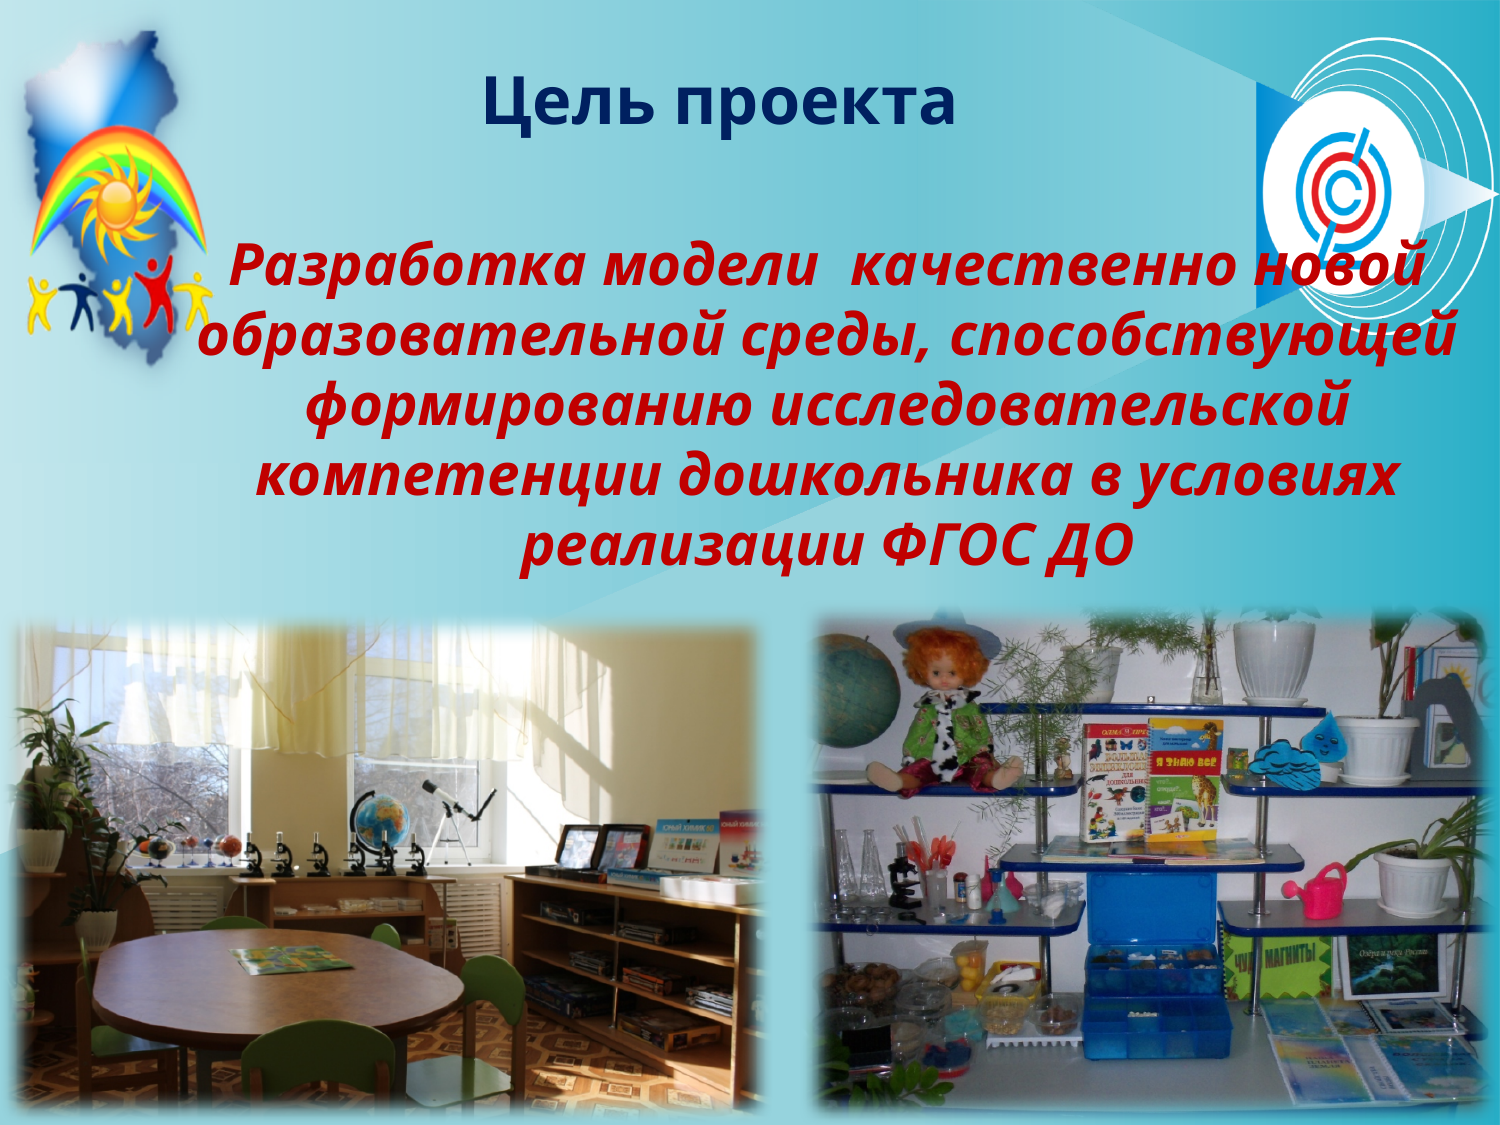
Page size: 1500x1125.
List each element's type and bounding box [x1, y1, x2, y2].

text_box [292, 31, 1037, 272]
picture [799, 599, 1500, 1125]
text_box [0, 0, 1500, 1125]
picture [0, 609, 773, 1125]
